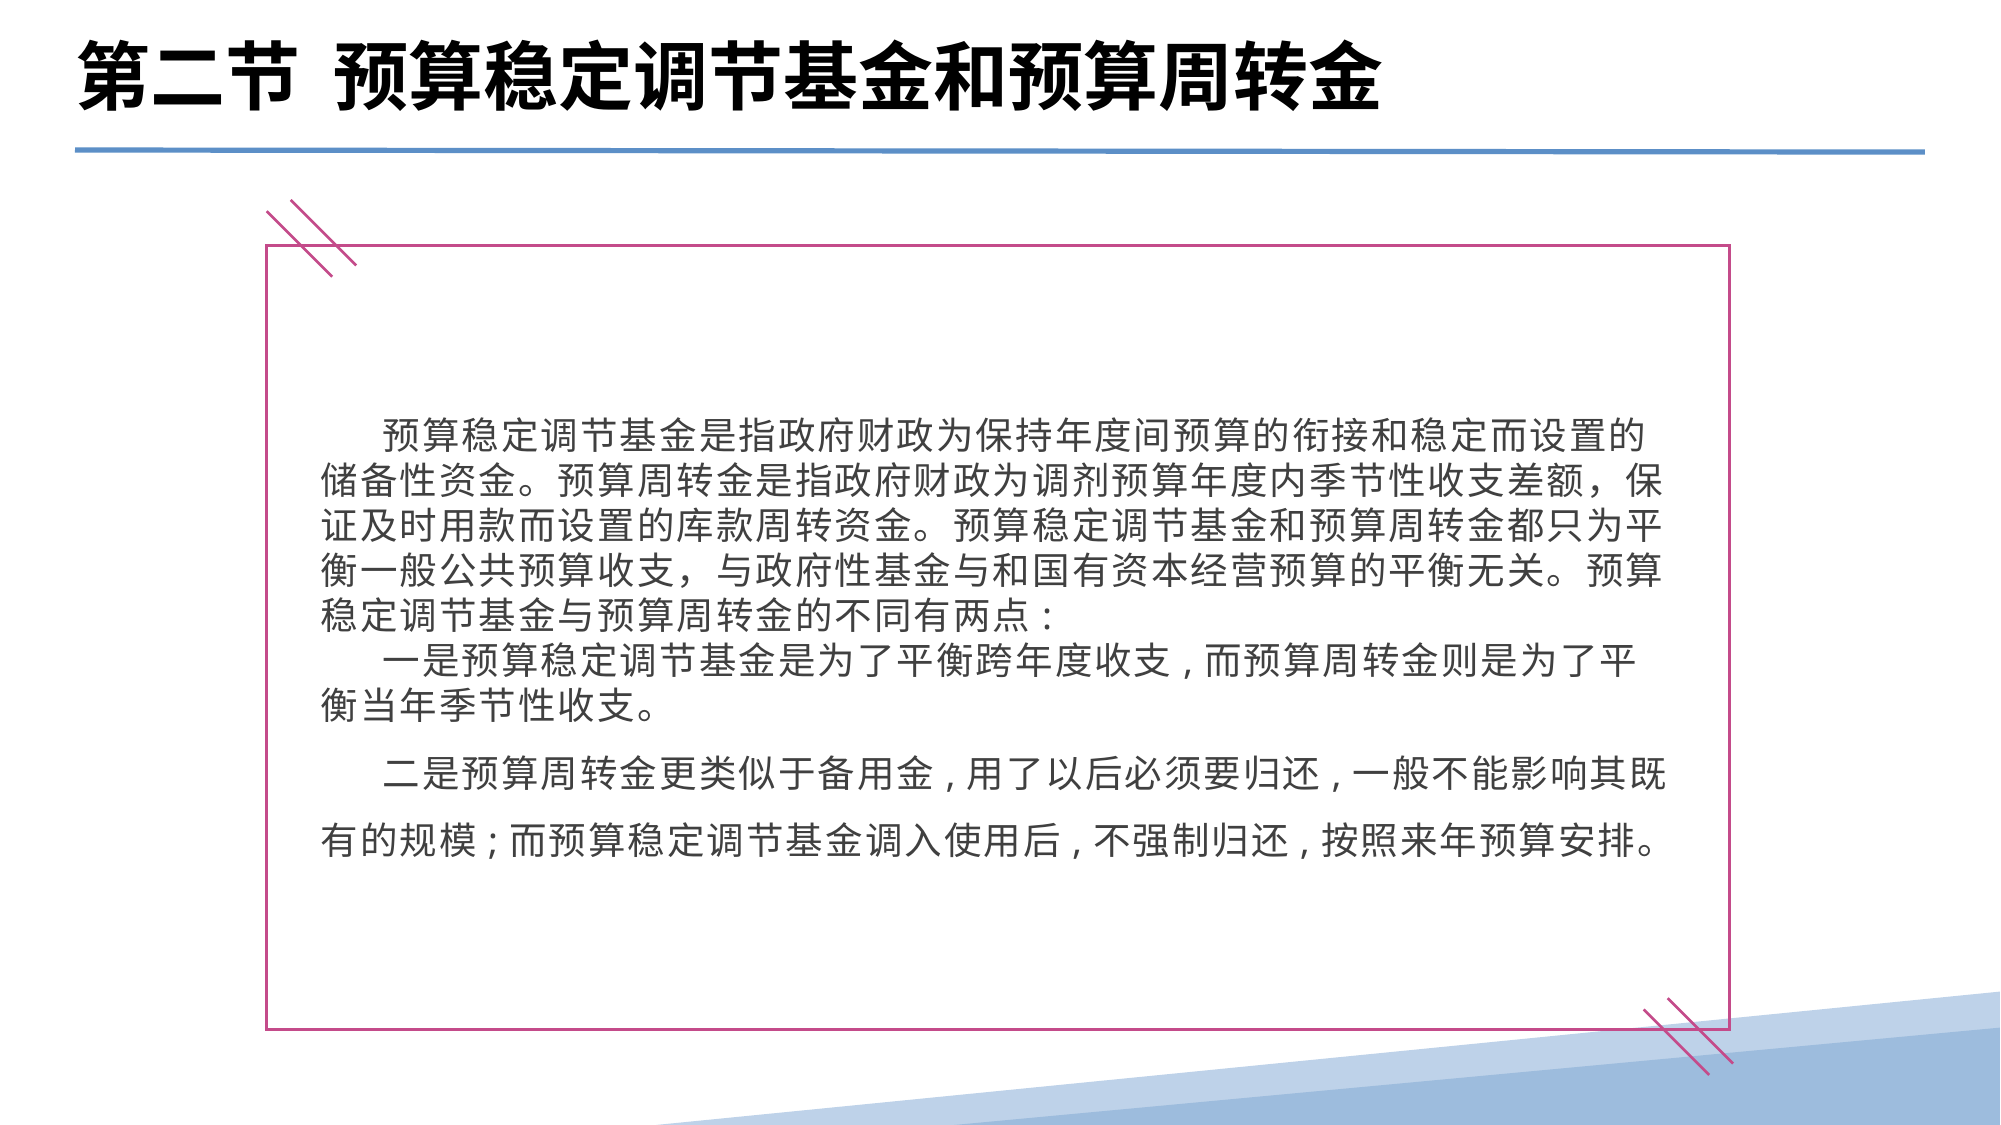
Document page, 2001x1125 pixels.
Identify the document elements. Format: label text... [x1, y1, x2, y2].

text_box [266, 244, 1730, 1030]
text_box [266, 211, 333, 277]
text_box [290, 199, 357, 266]
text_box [1643, 1009, 1710, 1075]
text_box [1667, 998, 1734, 1064]
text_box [656, 991, 2000, 1125]
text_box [74, 149, 1925, 153]
text_box 第二节 预算稳定调节基金和预算周转金 [75, 24, 1925, 125]
text_box 预算稳定调节基金是指政府财政为保持年度间预算的衔接和稳定而设置的储备性资金。预算周转金是指政府财政为调剂预算年度内季节性收支差额，保证及时用款而设置的库款周转资金。预算稳定调节基金和预算周转金都只为平衡一般公共预算收支，与政府性基金与和国有资本经营预算的平衡无关。预算稳定调节基金与预算周转金的不同有两点: 一是预算稳定调节基金是为了平衡跨年度收支,而预算周转金则是为了平衡当年季节性收支。 二是预算周转金更类似于备用金,用了以后必须要归还,一般不能影响其既有的规模;而预算稳定调节基金调入使用后,不强制归还,按照来年预算安排。 [310, 283, 1686, 991]
